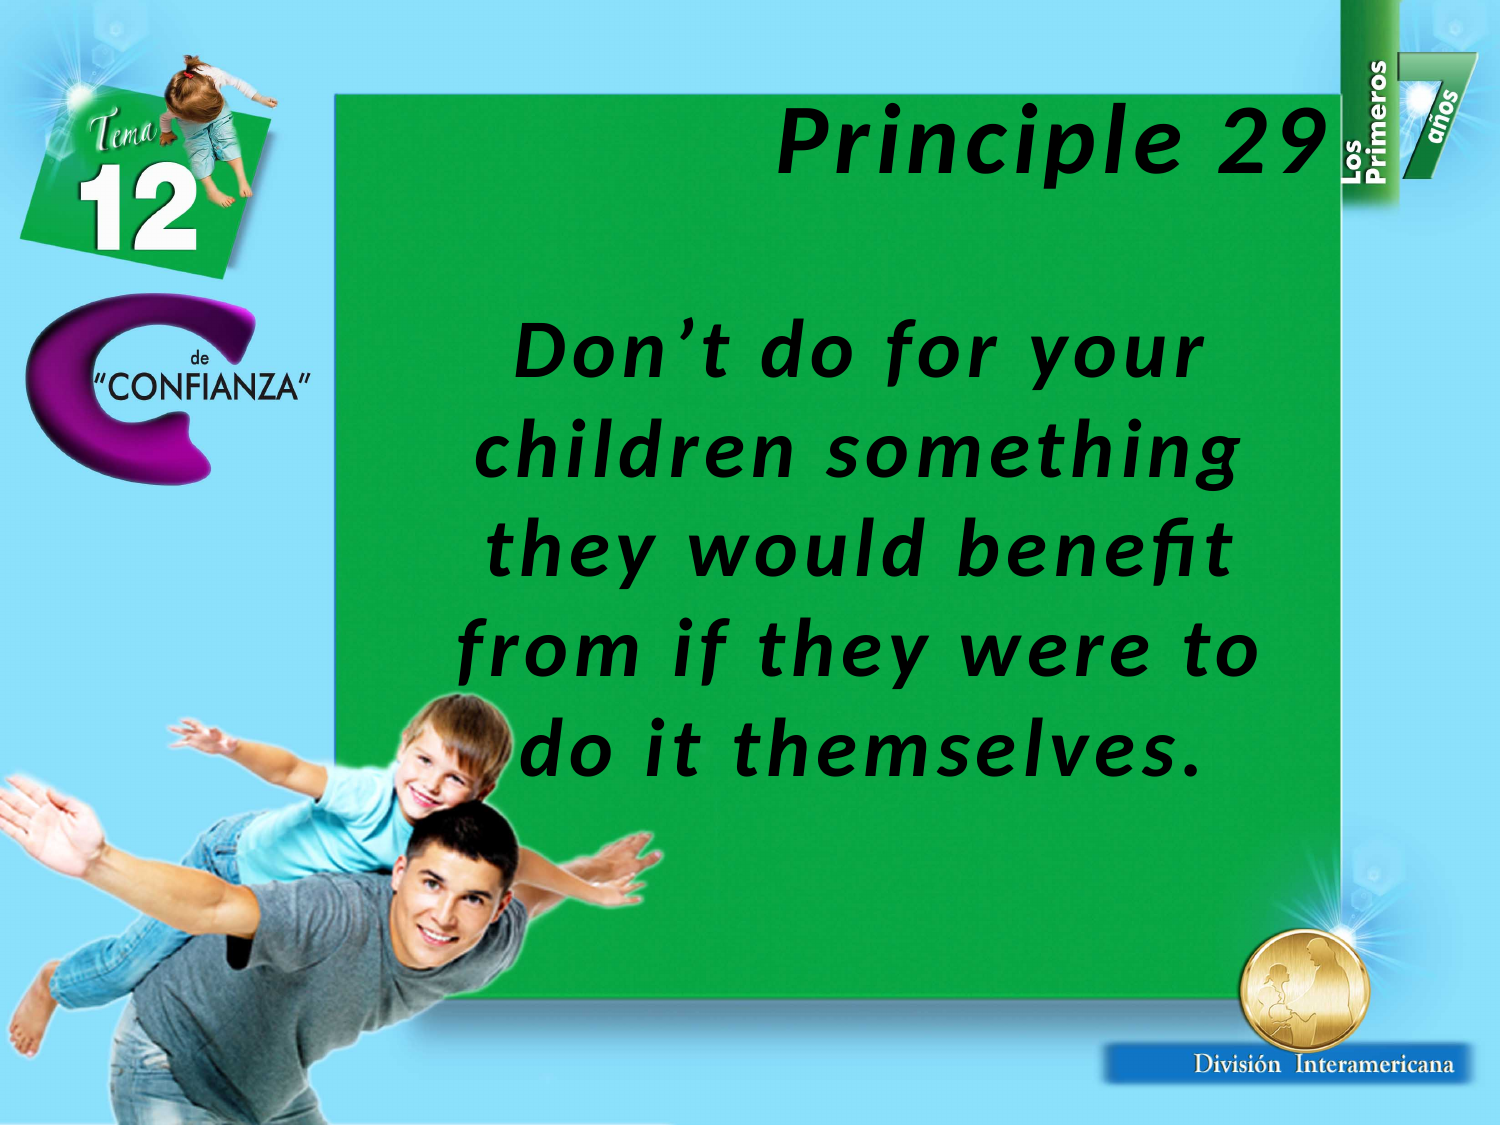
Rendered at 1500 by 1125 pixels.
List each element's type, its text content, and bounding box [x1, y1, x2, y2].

picture [0, 0, 1500, 1125]
text_box Principle 29 Don’t do for your children something they would benefit from if they were to do it themselves. [383, 66, 1341, 801]
